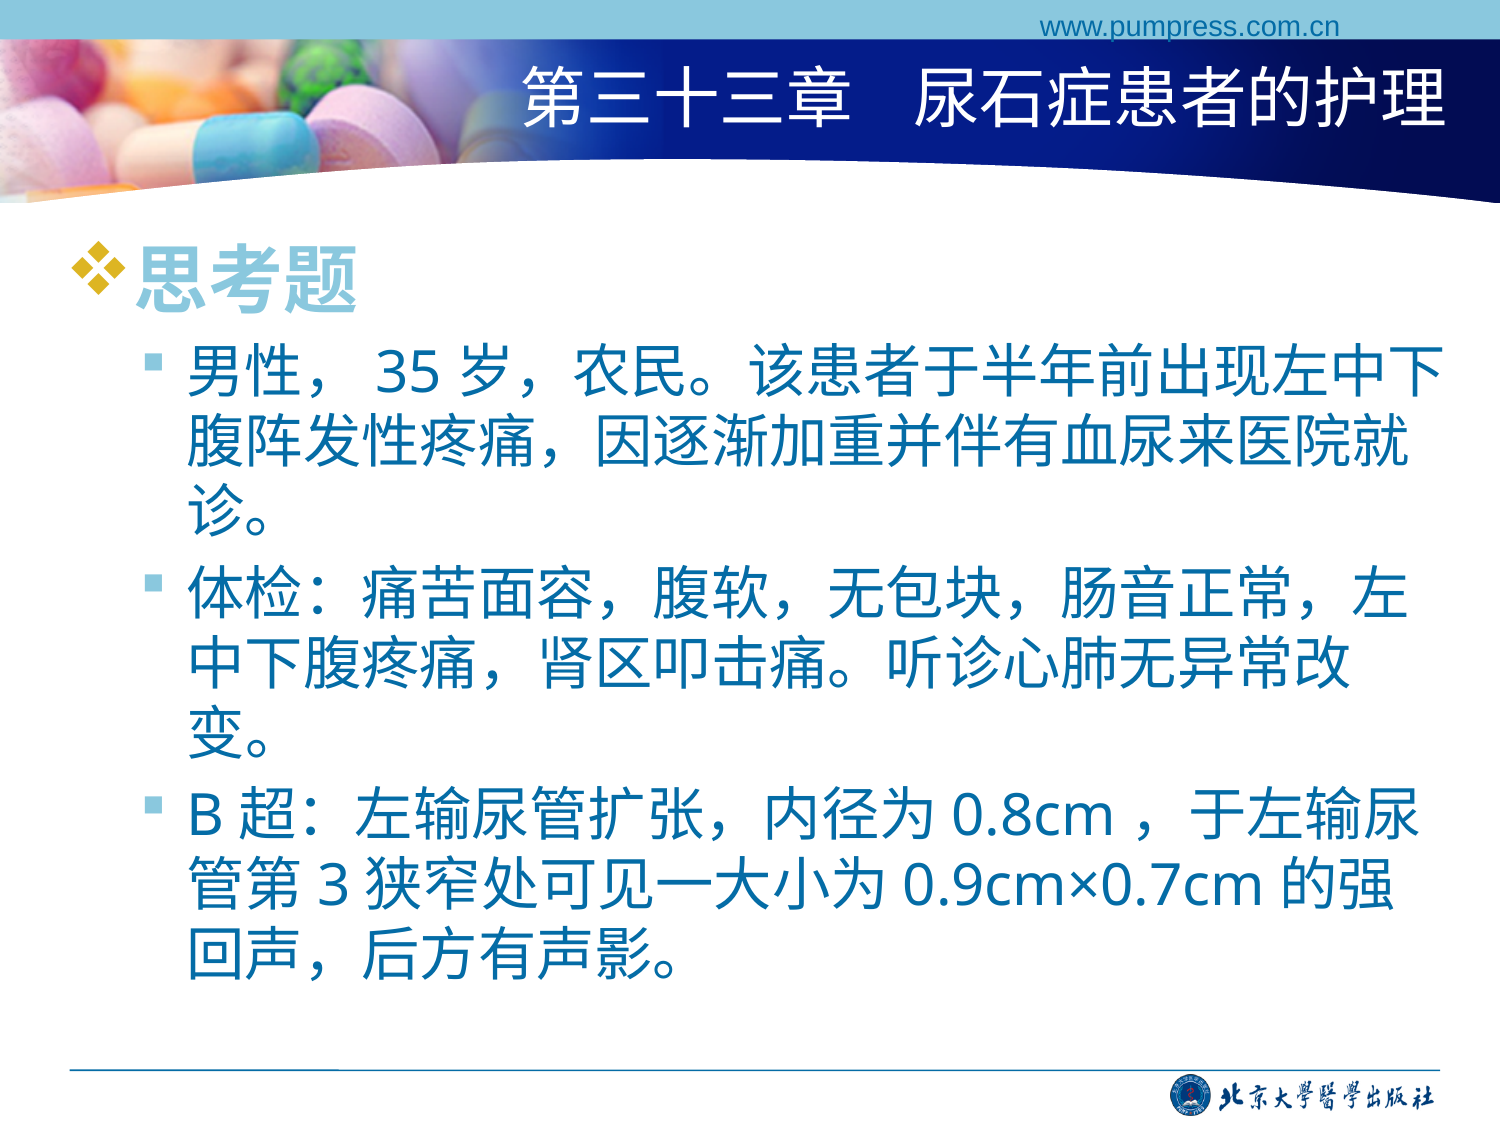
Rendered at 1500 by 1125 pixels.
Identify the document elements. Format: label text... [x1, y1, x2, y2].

slide_number www.pumpress.com.cn [1025, 0, 1463, 38]
picture [1170, 1074, 1436, 1118]
list 思考题 男性，35岁，农民。该患者于半年前出现左中下腹阵发性疼痛，因逐渐加重并伴有血尿来医院就诊。 体检：痛苦面容，腹软，无包块，肠音正常，左中下腹疼痛，肾区叩击痛。听诊心肺无异常改变。 B超：左输尿管扩张，内径为0.8cm，于左输尿管第3狭窄处可见一大小为0.9cm×0.7cm的强回声，后方有声影。 [49, 224, 1463, 1026]
picture [0, 40, 1500, 203]
title 第三十三章 尿石症患者的护理 [137, 49, 1463, 143]
